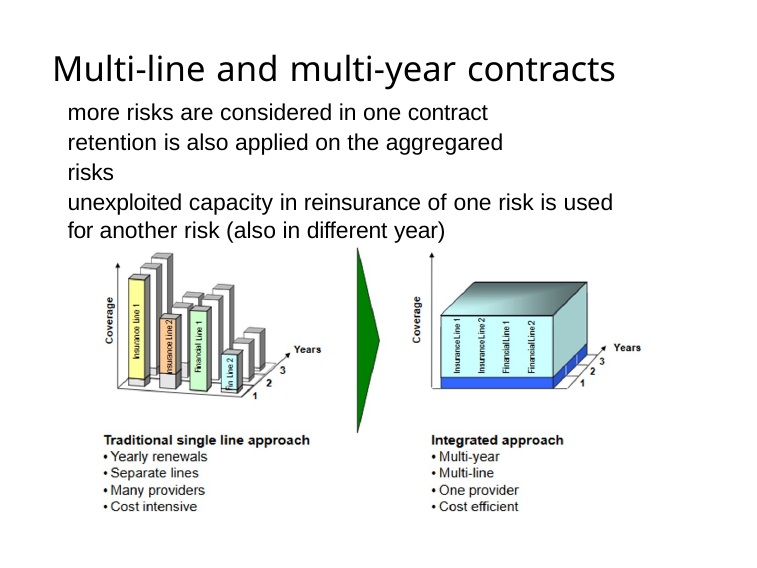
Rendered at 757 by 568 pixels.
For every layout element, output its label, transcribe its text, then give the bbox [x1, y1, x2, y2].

picture [102, 246, 642, 512]
text_box more risks are considered in one contract retention is also applied on the aggregared risks unexploited capacity in reinsurance of one risk is used for another risk (also in different year) [65, 93, 646, 243]
title Multi-line and multi-year contracts [50, 17, 703, 115]
